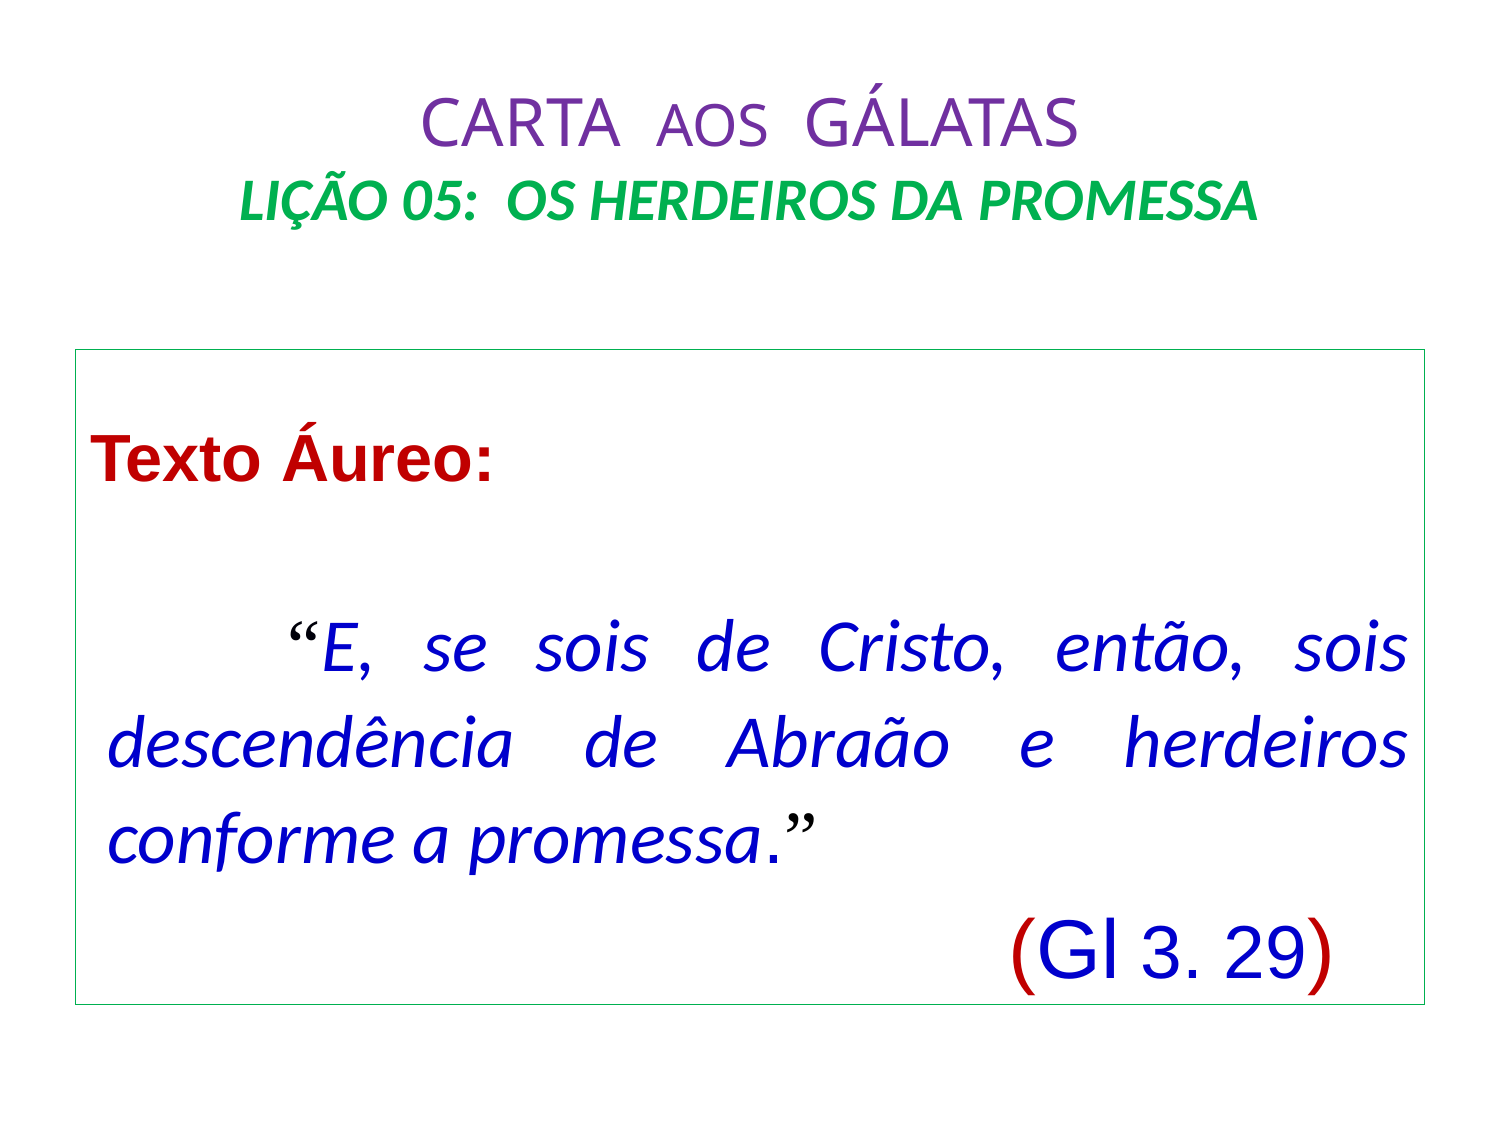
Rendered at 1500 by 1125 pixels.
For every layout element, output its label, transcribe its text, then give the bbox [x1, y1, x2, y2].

list Texto Áureo: “E, se sois de Cristo, então, sois descendência de Abraão e herdeiros conforme a promessa.” (Gl 3. 29) [75, 349, 1425, 1005]
title CARTA AOS GÁLATAS LIÇÃO 05: OS HERDEIROS DA PROMESSA [75, 45, 1425, 268]
